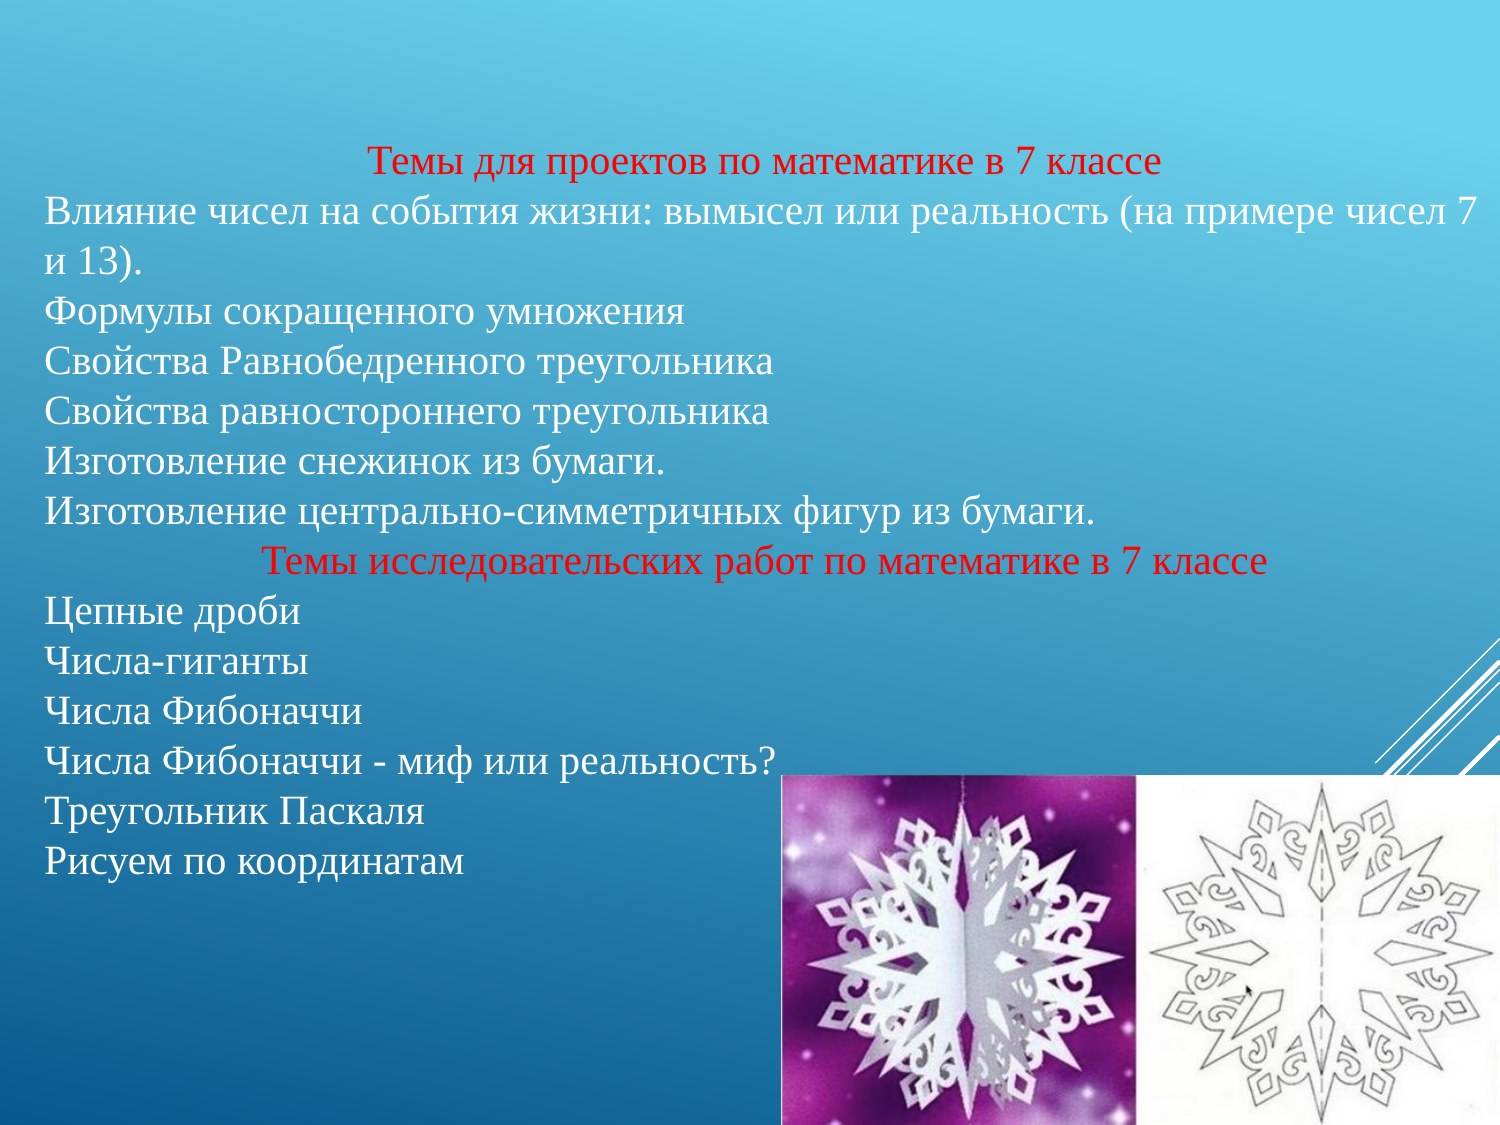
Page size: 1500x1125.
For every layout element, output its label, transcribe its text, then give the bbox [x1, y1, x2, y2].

picture [781, 774, 1500, 1125]
text_box Темы для проектов по математике в 7 классе Влияние чисел на события жизни: вымысел или реальность (на примере чисел 7 и 13). Формулы сокращенного умножения Свойства Равнобедренного треугольника Свойства равностороннего треугольника Изготовление снежинок из бумаги. Изготовление центрально-симметричных фигур из бумаги. Темы исследовательских работ по математике в 7 классе Цепные дроби Числа-гиганты Числа Фибоначчи Числа Фибоначчи - миф или реальность? Треугольник Паскаля Рисуем по координатам [29, 125, 1500, 891]
